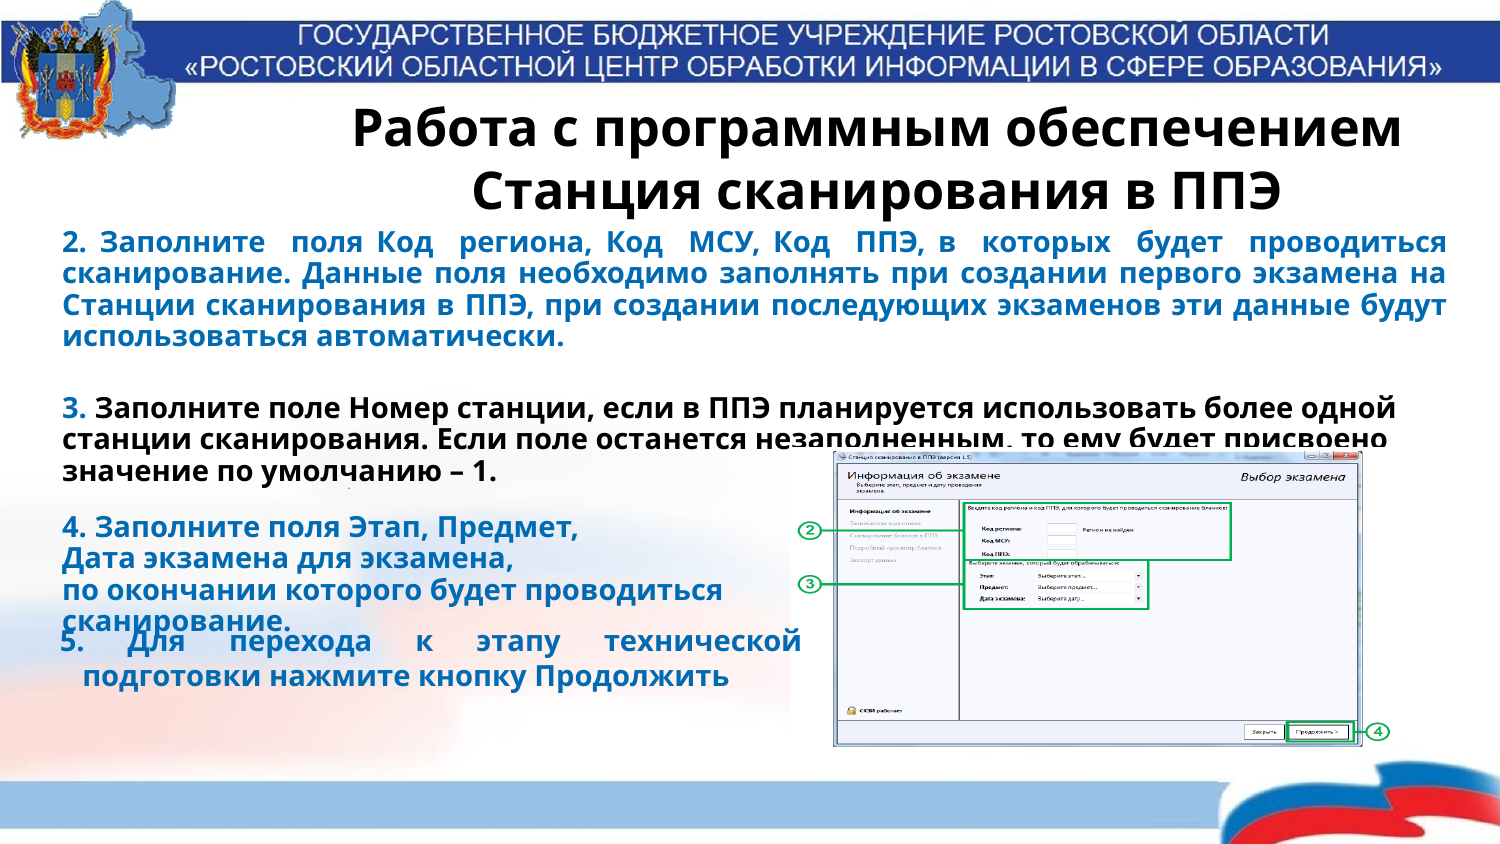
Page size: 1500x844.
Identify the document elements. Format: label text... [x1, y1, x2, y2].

text_box Работа с программным обеспечением Станция сканирования в ППЭ [304, 105, 1451, 209]
text_box 5. Для перехода к этапу технической подготовки нажмите кнопку Продолжить [52, 618, 790, 697]
picture [0, 0, 1500, 844]
list 2. Заполните поля Код региона, Код МСУ, Код ППЭ, в которых будет проводиться сканирование. Данные поля необходимо заполнять при создании первого экзамена на Станции сканирования в ППЭ, при создании последующих экзаменов эти данные будут использоваться автоматически. 3. Заполните поле Номер станции, если в ППЭ планируется использовать более одной станции сканирования. Если поле останется незаполненным, то ему будет присвоено значение по умолчанию – 1. 4. Заполните поля Этап, Предмет, Дата экзамена для экзамена, по окончании которого будет проводиться сканирование. [50, 221, 1460, 594]
text_box . [347, 315, 617, 339]
text_box . [339, 473, 609, 497]
